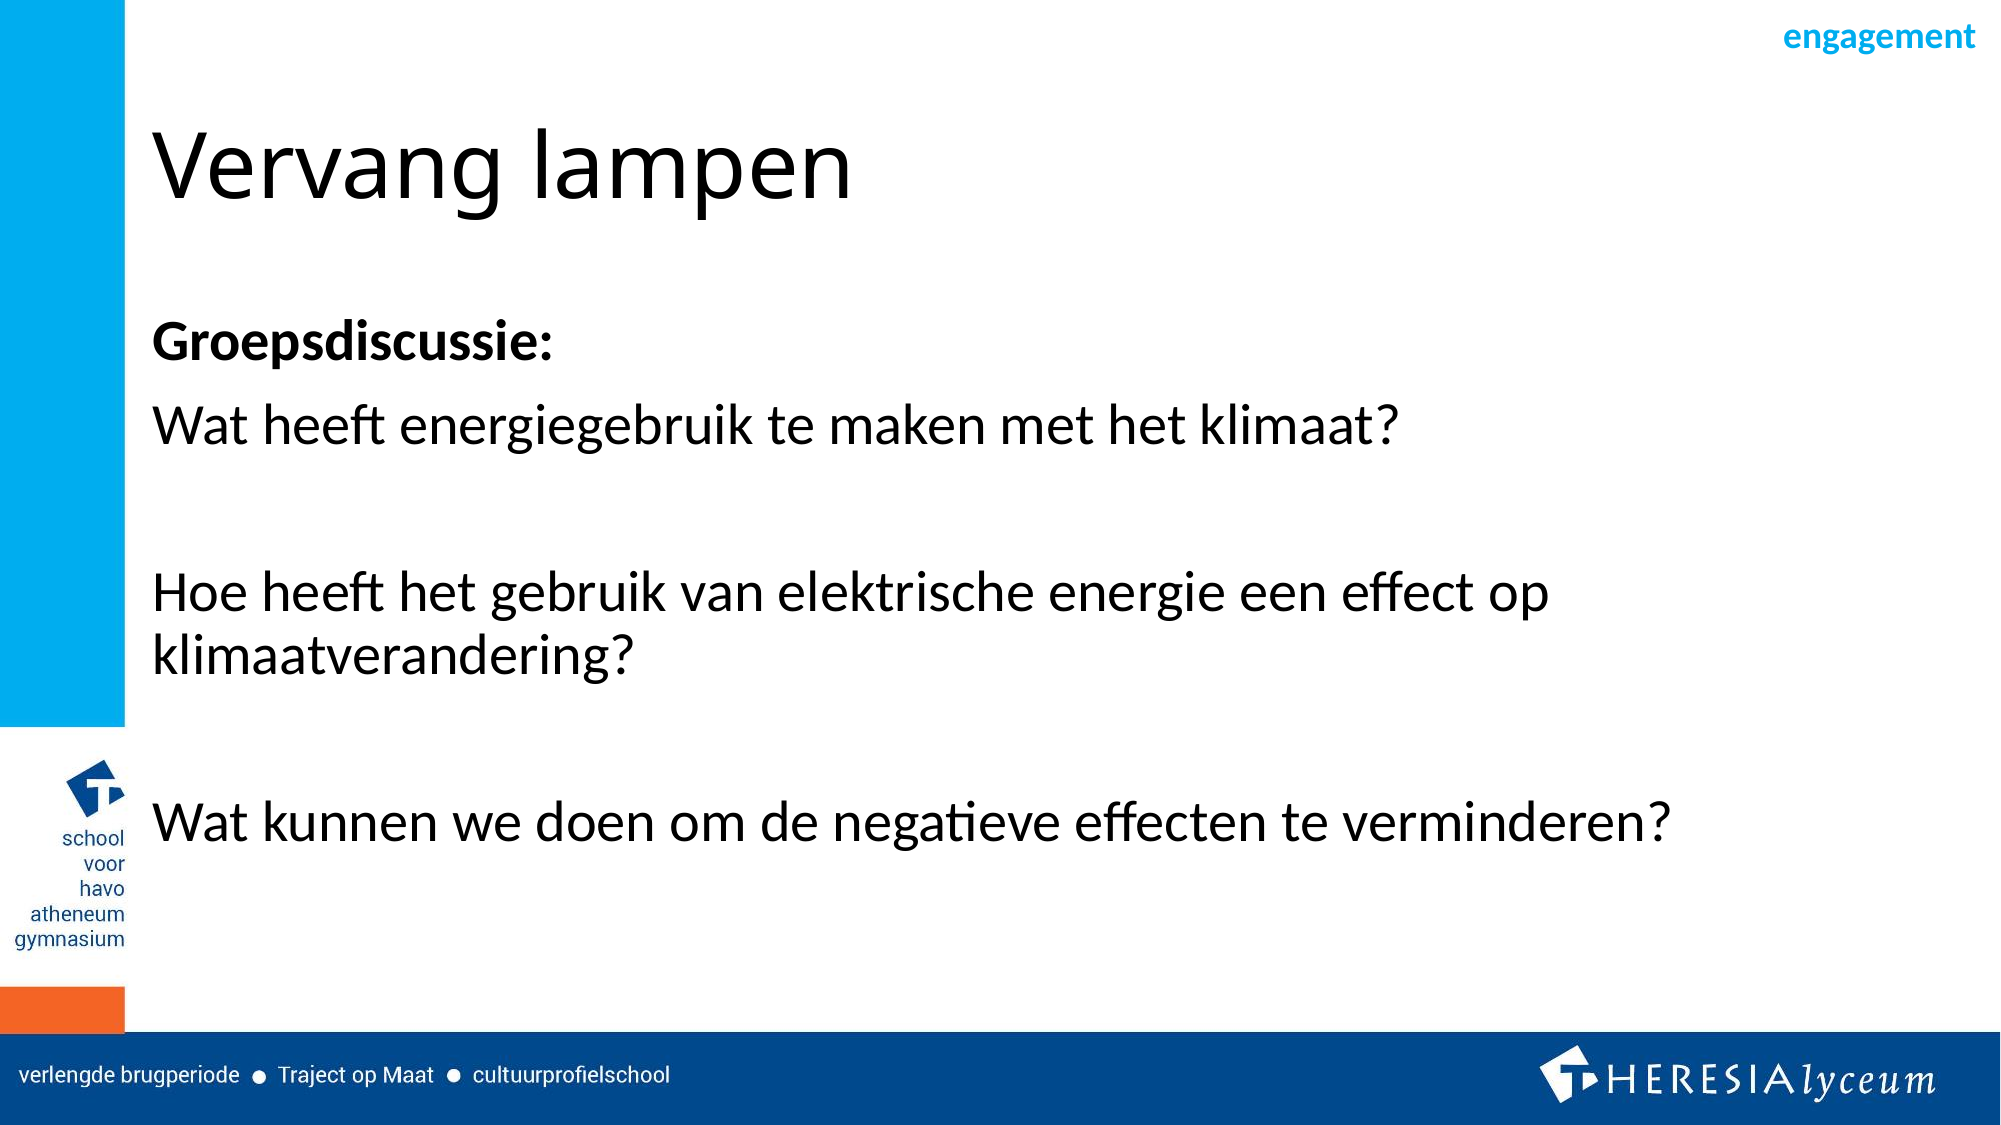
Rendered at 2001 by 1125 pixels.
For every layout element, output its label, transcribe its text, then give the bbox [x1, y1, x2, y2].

list Groepsdiscussie: Wat heeft energiegebruik te maken met het klimaat? Hoe heeft het gebruik van elektrische energie een effect op klimaatverandering? Wat kunnen we doen om de negatieve effecten te verminderen? [137, 302, 1863, 970]
title Vervang lampen [137, 59, 1863, 278]
picture [0, 0, 2001, 1125]
text_box engagement [1768, 4, 1992, 64]
